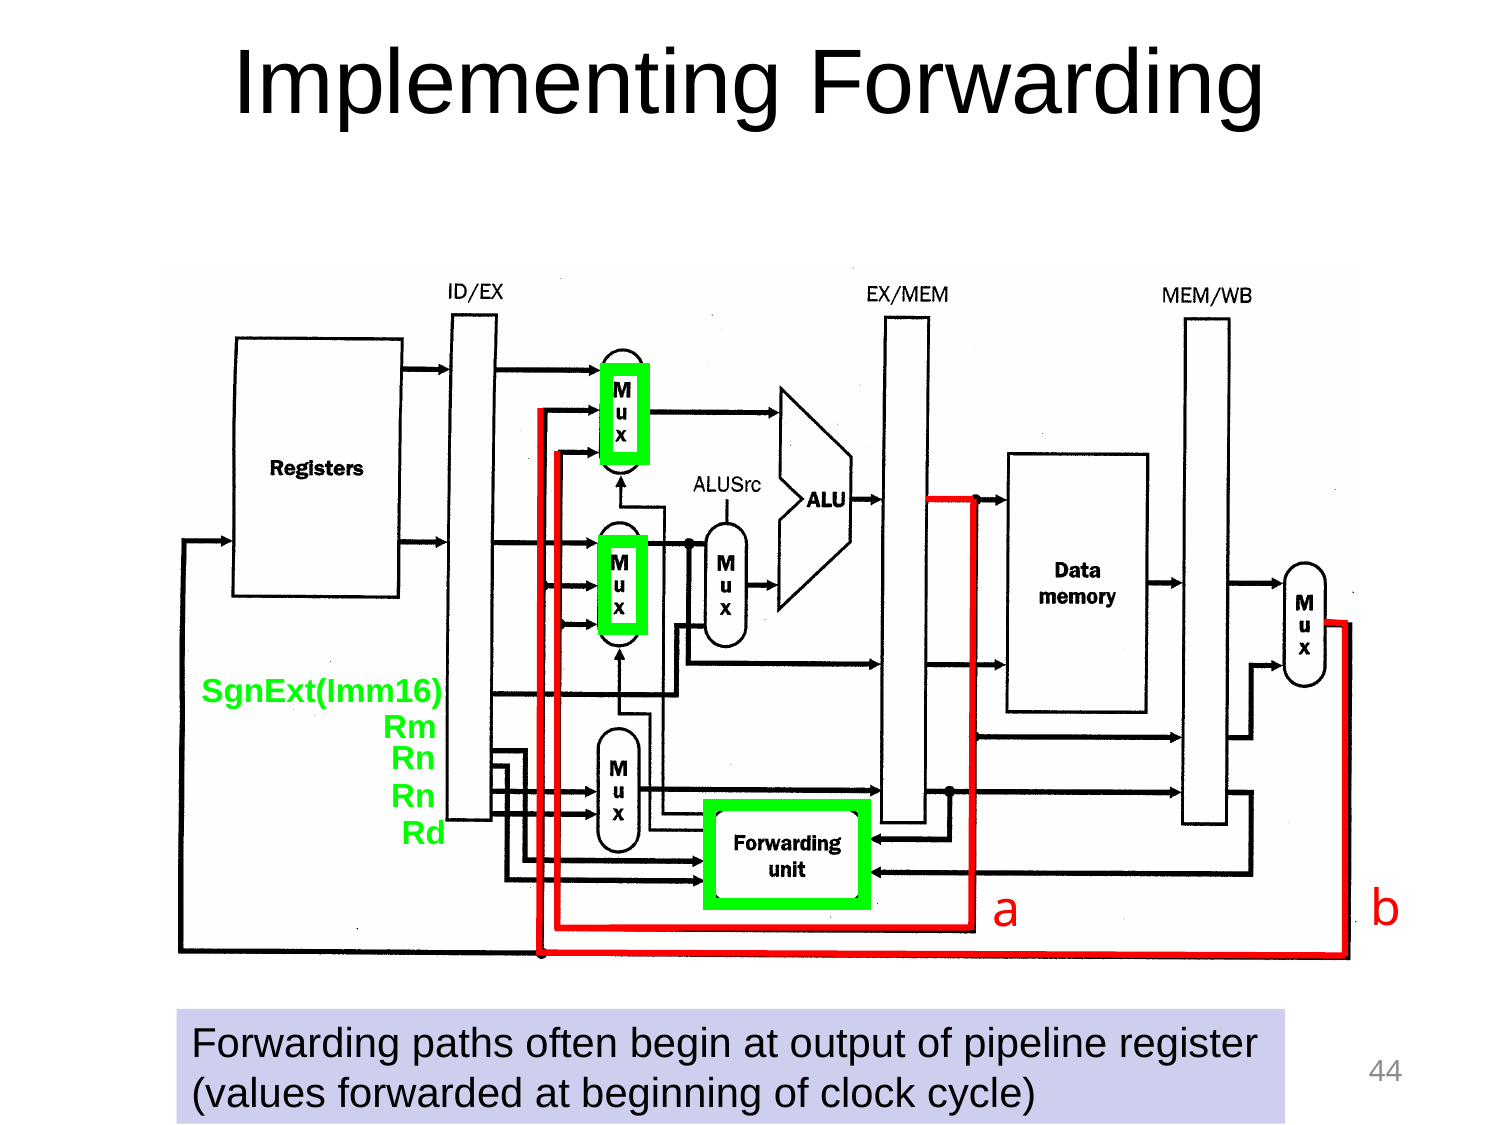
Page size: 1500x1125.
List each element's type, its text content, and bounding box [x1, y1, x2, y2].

slide_number 44 [1285, 1042, 1425, 1103]
title Implementing Forwarding [112, 0, 1388, 155]
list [162, 264, 1363, 962]
text_box [74, 164, 1425, 907]
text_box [537, 407, 1416, 957]
text_box Forwarding paths often begin at output of pipeline register (values forwarded at beginning of clock cycle) [176, 1008, 1285, 1124]
